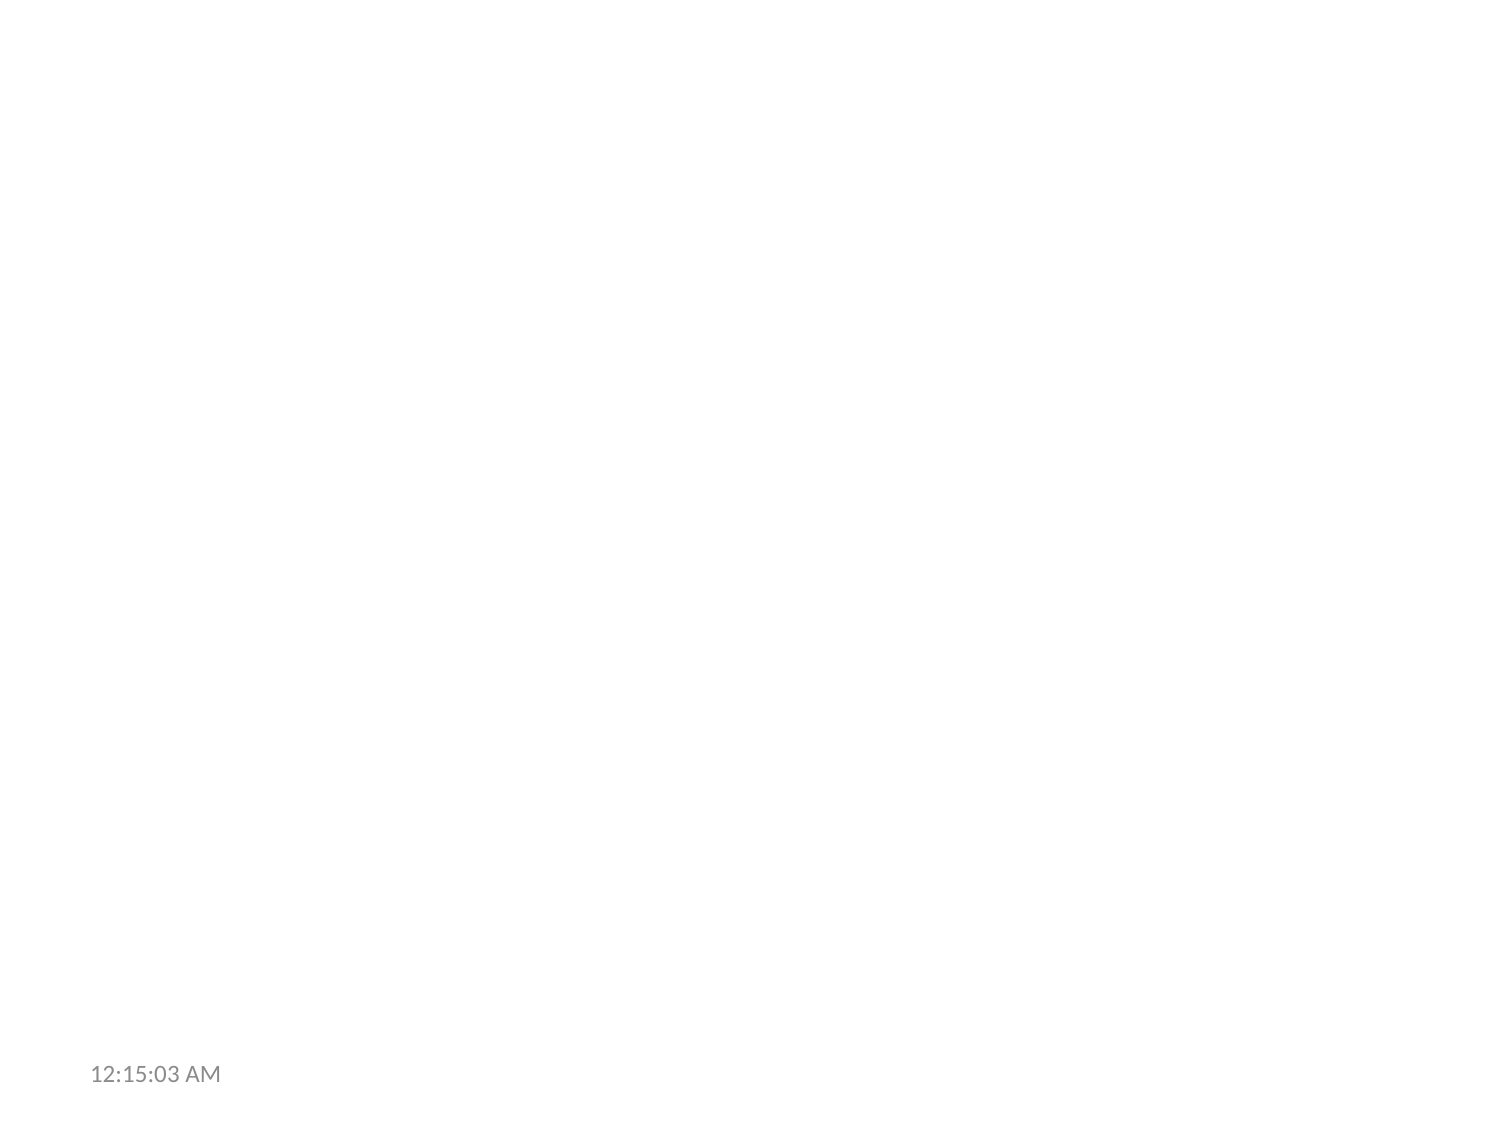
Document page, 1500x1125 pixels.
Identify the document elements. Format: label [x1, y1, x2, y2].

slide_number [75, 1042, 425, 1103]
